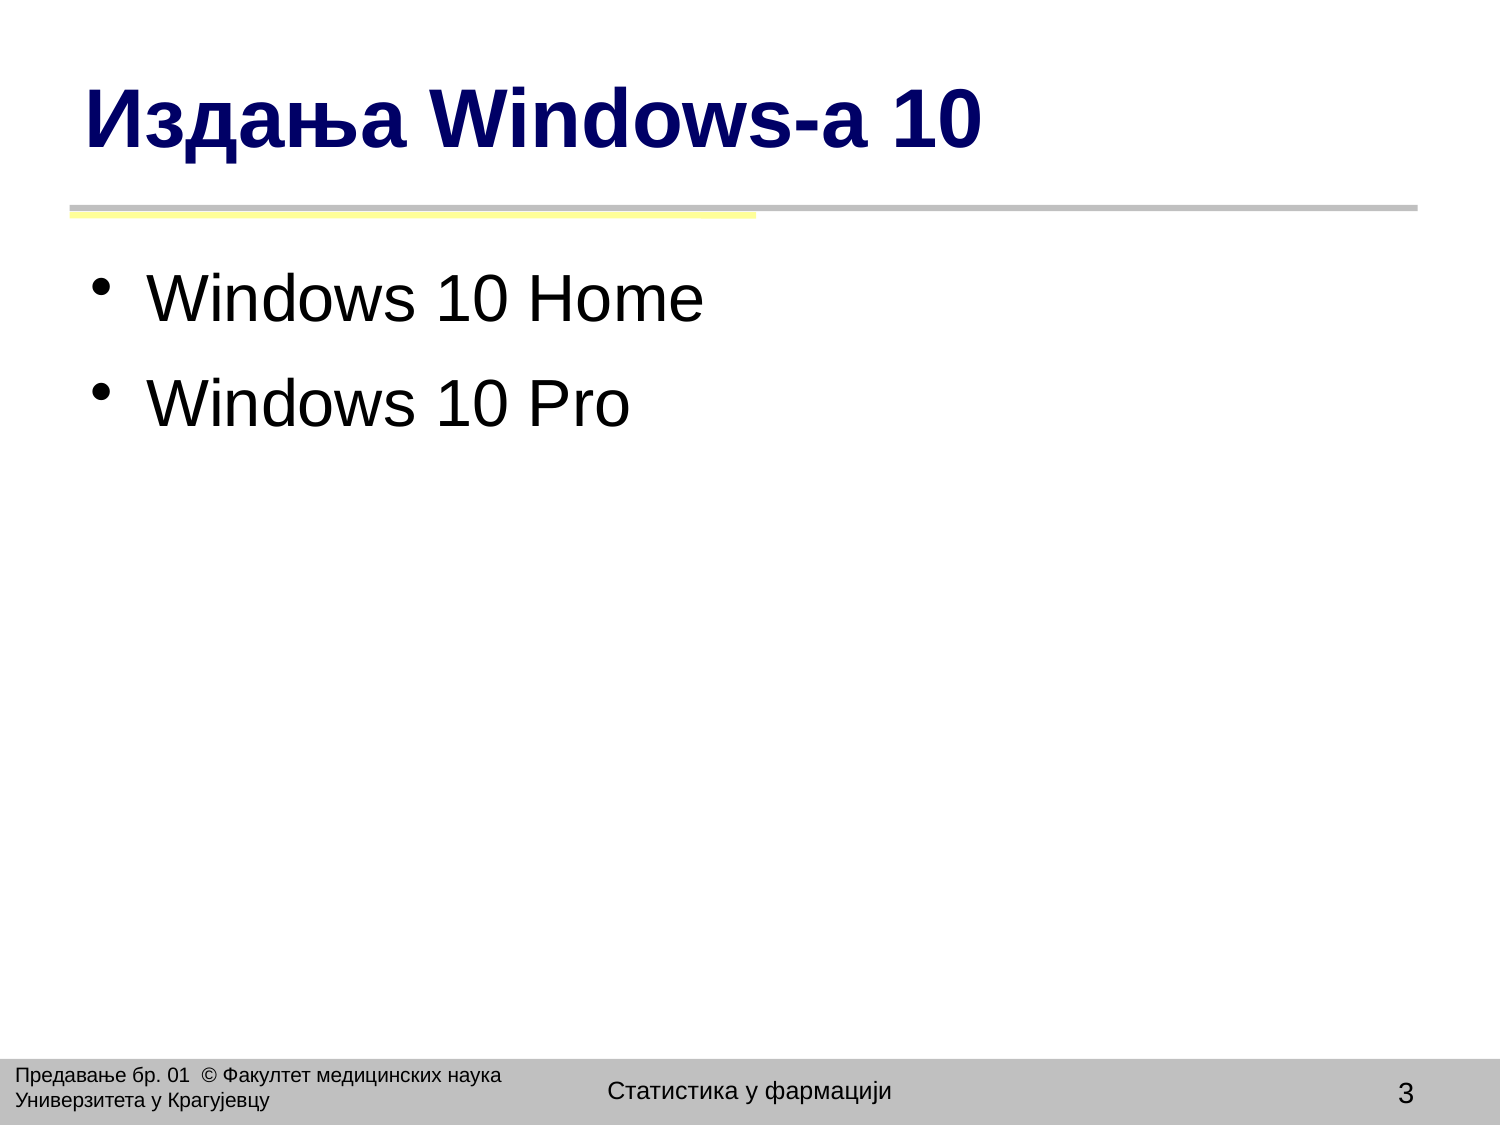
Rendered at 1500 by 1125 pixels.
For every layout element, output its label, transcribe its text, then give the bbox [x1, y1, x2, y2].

title Издања Windows-а 10 [69, 19, 1426, 208]
footer Статистика у фармацији [512, 1066, 988, 1125]
list Windows 10 Home Windows 10 Pro [74, 246, 1426, 1023]
slide_number 3 [1079, 1066, 1430, 1125]
slide_number Предавање бр. 01 © Факултет медицинских наука Универзитета у Крагујевцу [0, 1053, 614, 1108]
